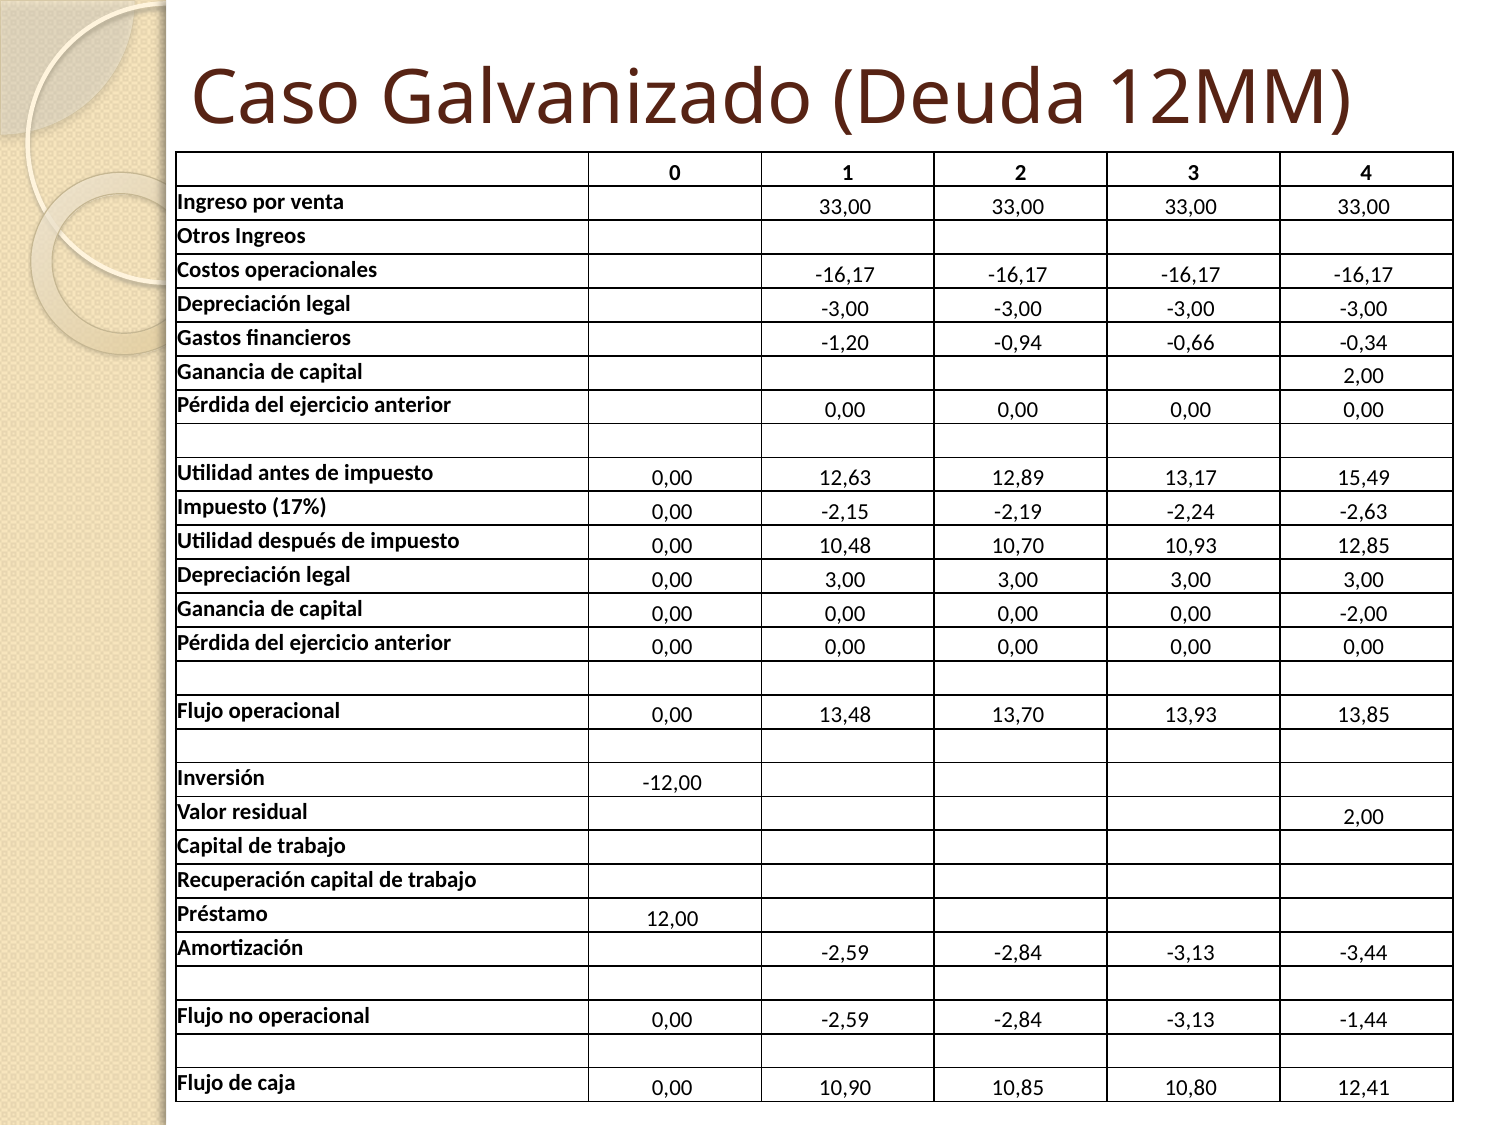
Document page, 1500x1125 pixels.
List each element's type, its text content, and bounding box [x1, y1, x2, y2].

table_cell -2,59 [762, 1001, 933, 1033]
table_cell -2,84 [935, 1001, 1106, 1033]
table_cell [589, 424, 761, 457]
table_cell [589, 221, 761, 253]
table_cell Amortización [177, 933, 588, 965]
table_header 3 [1108, 153, 1279, 185]
table_cell 10,80 [1108, 1068, 1279, 1101]
table_cell 12,00 [589, 899, 761, 931]
table_cell [1108, 763, 1279, 796]
table_cell 2,00 [1281, 357, 1452, 389]
table_cell -2,24 [1108, 492, 1279, 524]
table_cell 0,00 [589, 492, 761, 524]
table_cell [589, 187, 761, 219]
table_cell [935, 763, 1106, 796]
table_cell [177, 967, 588, 999]
table_cell 33,00 [1108, 187, 1279, 219]
table_cell 0,00 [935, 594, 1106, 626]
table_cell [762, 1035, 933, 1067]
table_cell Flujo operacional [177, 696, 588, 728]
table_cell 0,00 [762, 628, 933, 660]
table_cell 0,00 [589, 628, 761, 660]
table_cell Flujo no operacional [177, 1001, 588, 1033]
table_cell [589, 967, 761, 999]
table_cell [935, 797, 1106, 829]
table_cell -3,00 [1108, 289, 1279, 321]
table_cell -2,15 [762, 492, 933, 524]
table_header 2 [935, 153, 1106, 185]
table_cell [935, 730, 1106, 762]
table_cell 15,49 [1281, 458, 1452, 490]
table_cell -2,19 [935, 492, 1106, 524]
table_cell 0,00 [762, 594, 933, 626]
table_cell -1,20 [762, 323, 933, 355]
table_cell 0,00 [589, 696, 761, 728]
table_cell Ganancia de capital [177, 357, 588, 389]
table_cell 0,00 [935, 391, 1106, 423]
table_cell -0,66 [1108, 323, 1279, 355]
table_cell 0,00 [1281, 628, 1452, 660]
table_cell 33,00 [1281, 187, 1452, 219]
table_cell [1281, 899, 1452, 931]
table_cell -3,00 [1281, 289, 1452, 321]
table_cell 0,00 [1108, 594, 1279, 626]
table_cell 0,00 [935, 628, 1106, 660]
table_cell [589, 865, 761, 897]
table_cell -1,44 [1281, 1001, 1452, 1033]
table_cell [177, 424, 588, 457]
table_cell 3,00 [762, 560, 933, 592]
table_cell 0,00 [1108, 628, 1279, 660]
table_cell -16,17 [1281, 255, 1452, 287]
table_cell -3,44 [1281, 933, 1452, 965]
table_cell [935, 1035, 1106, 1067]
table_cell Pérdida del ejercicio anterior [177, 628, 588, 660]
table_cell Valor residual [177, 797, 588, 829]
table_cell Ganancia de capital [177, 594, 588, 626]
table_cell 10,85 [935, 1068, 1106, 1101]
table_cell Utilidad después de impuesto [177, 526, 588, 558]
table_cell -0,34 [1281, 323, 1452, 355]
table_cell [935, 357, 1106, 389]
table_cell [1108, 1035, 1279, 1067]
table_cell [589, 1035, 761, 1067]
table_cell 13,85 [1281, 696, 1452, 728]
table_cell [589, 391, 761, 423]
table_cell [762, 763, 933, 796]
table_cell Recuperación capital de trabajo [177, 865, 588, 897]
table_cell [935, 865, 1106, 897]
table_cell [589, 357, 761, 389]
table_cell 3,00 [1281, 560, 1452, 592]
table_cell 0,00 [589, 526, 761, 558]
table_cell 10,93 [1108, 526, 1279, 558]
table_cell [589, 831, 761, 863]
table_cell 0,00 [1281, 391, 1452, 423]
table_cell 12,63 [762, 458, 933, 490]
table_cell -12,00 [589, 763, 761, 796]
table_cell [1108, 221, 1279, 253]
table_cell [1108, 662, 1279, 694]
table_cell [1281, 221, 1452, 253]
table_cell 0,00 [1108, 391, 1279, 423]
table_cell [1281, 763, 1452, 796]
table_cell -16,17 [1108, 255, 1279, 287]
table_header 4 [1281, 153, 1452, 185]
table_cell 0,00 [589, 594, 761, 626]
table_cell 10,48 [762, 526, 933, 558]
table_cell [1281, 1035, 1452, 1067]
table_cell [1281, 730, 1452, 762]
table_cell [1281, 662, 1452, 694]
table_cell [935, 899, 1106, 931]
table_cell Capital de trabajo [177, 831, 588, 863]
table_cell [1108, 797, 1279, 829]
table_cell 10,90 [762, 1068, 933, 1101]
table_header 1 [762, 153, 933, 185]
table_cell 10,70 [935, 526, 1106, 558]
table_cell -3,13 [1108, 933, 1279, 965]
table_cell [1108, 357, 1279, 389]
table_cell Impuesto (17%) [177, 492, 588, 524]
table_cell Gastos financieros [177, 323, 588, 355]
table_cell [1108, 831, 1279, 863]
table_cell Costos operacionales [177, 255, 588, 287]
table_cell 33,00 [935, 187, 1106, 219]
table_cell [935, 831, 1106, 863]
table_cell -3,00 [935, 289, 1106, 321]
table_cell 0,00 [589, 1001, 761, 1033]
table_cell 0,00 [589, 1068, 761, 1101]
table_cell [762, 424, 933, 457]
table_cell [589, 662, 761, 694]
table_cell [589, 730, 761, 762]
table_cell 0,00 [589, 560, 761, 592]
table_cell 12,41 [1281, 1068, 1452, 1101]
table_cell Inversión [177, 763, 588, 796]
table_cell -2,63 [1281, 492, 1452, 524]
table_cell Préstamo [177, 899, 588, 931]
table_cell [762, 730, 933, 762]
table_cell -16,17 [762, 255, 933, 287]
table_cell [1281, 967, 1452, 999]
table_cell 12,89 [935, 458, 1106, 490]
table_cell 13,70 [935, 696, 1106, 728]
table_cell [589, 797, 761, 829]
table_cell Ingreso por venta [177, 187, 588, 219]
table_cell [762, 865, 933, 897]
table_cell [1108, 865, 1279, 897]
table_cell [762, 967, 933, 999]
table_cell [1108, 424, 1279, 457]
table_cell Flujo de caja [177, 1068, 588, 1101]
table_cell 13,93 [1108, 696, 1279, 728]
table_cell [762, 797, 933, 829]
table_cell 3,00 [1108, 560, 1279, 592]
table_cell 0,00 [762, 391, 933, 423]
table_cell [935, 662, 1106, 694]
table_cell [1108, 899, 1279, 931]
table_cell 13,48 [762, 696, 933, 728]
table_cell [177, 1035, 588, 1067]
table_cell Otros Ingreos [177, 221, 588, 253]
table_cell 13,17 [1108, 458, 1279, 490]
table_cell 12,85 [1281, 526, 1452, 558]
table_cell [177, 662, 588, 694]
table_cell [1281, 831, 1452, 863]
table_cell [935, 967, 1106, 999]
table_cell [1281, 865, 1452, 897]
title Caso Galvanizado (Deuda 12MM) [175, 0, 1406, 151]
table_cell -2,59 [762, 933, 933, 965]
table_cell 33,00 [762, 187, 933, 219]
table_cell 3,00 [935, 560, 1106, 592]
table_cell [935, 221, 1106, 253]
table_cell [177, 730, 588, 762]
table_cell Pérdida del ejercicio anterior [177, 391, 588, 423]
table_cell [589, 255, 761, 287]
table_cell Depreciación legal [177, 560, 588, 592]
table_cell -3,13 [1108, 1001, 1279, 1033]
table_cell Utilidad antes de impuesto [177, 458, 588, 490]
table_cell -16,17 [935, 255, 1106, 287]
table_cell Depreciación legal [177, 289, 588, 321]
table_cell -3,00 [762, 289, 933, 321]
table_cell -2,84 [935, 933, 1106, 965]
table_cell -0,94 [935, 323, 1106, 355]
table_cell [589, 323, 761, 355]
table_cell [589, 289, 761, 321]
table_cell [1281, 424, 1452, 457]
table_cell [589, 933, 761, 965]
table_cell -2,00 [1281, 594, 1452, 626]
table_cell [762, 831, 933, 863]
table_cell 2,00 [1281, 797, 1452, 829]
table_cell [762, 662, 933, 694]
table_cell 0,00 [589, 458, 761, 490]
table_cell [762, 221, 933, 253]
table_cell [935, 424, 1106, 457]
table_header 0 [589, 153, 761, 185]
table_cell [762, 899, 933, 931]
table_cell [762, 357, 933, 389]
table_cell [1108, 967, 1279, 999]
table_header [177, 153, 588, 185]
table_cell [1108, 730, 1279, 762]
